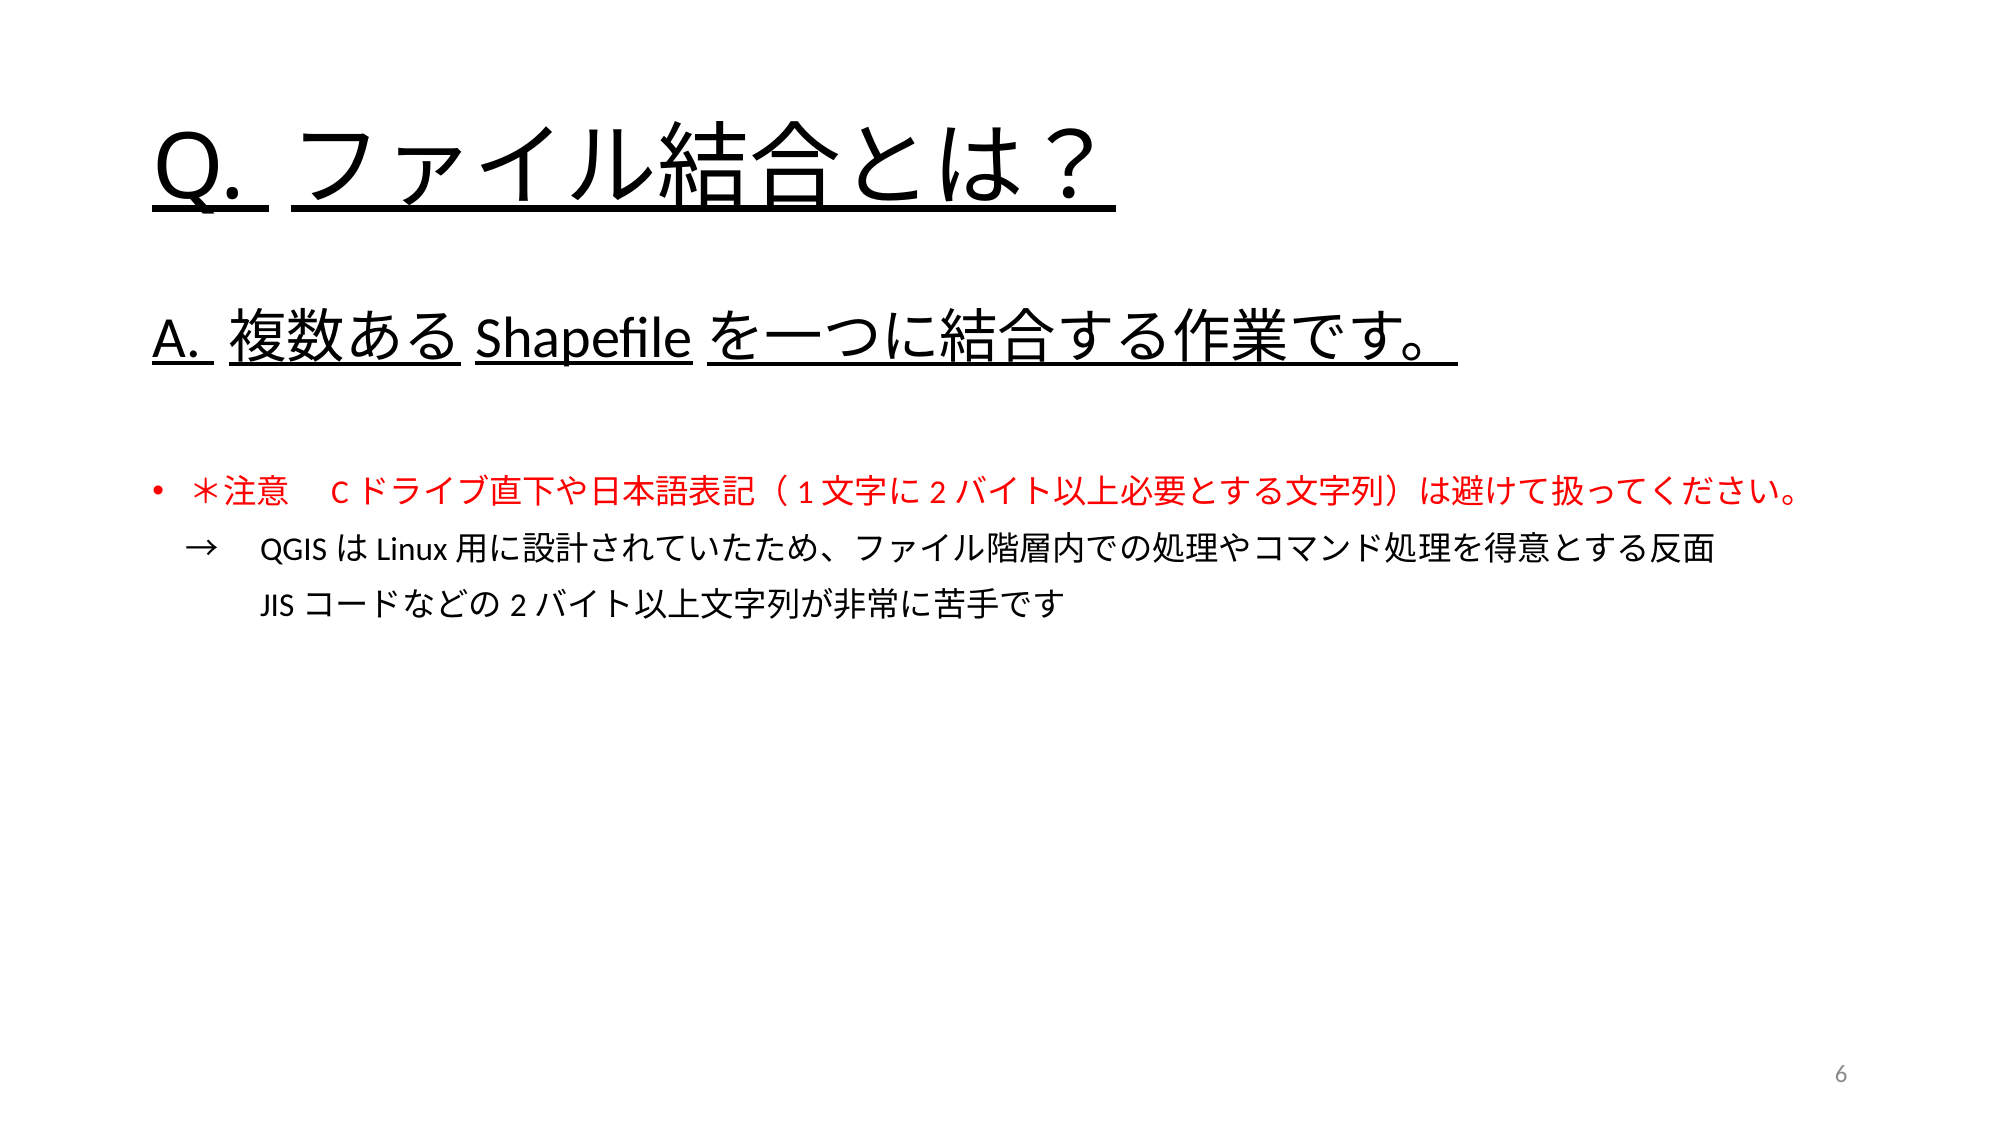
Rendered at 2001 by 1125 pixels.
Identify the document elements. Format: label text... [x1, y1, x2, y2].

title Q. ファイル結合とは？ [137, 59, 1863, 278]
list A. 複数あるShapefileを一つに結合する作業です。 ＊注意 Cドライブ直下や日本語表記（1文字に2バイト以上必要とする文字列）は避けて扱ってください。 → QGISはLinux用に設計されていたため、ファイル階層内での処理やコマンド処理を得意とする反面 JISコードなどの2バイト以上文字列が非常に苦手です [137, 299, 1863, 1014]
slide_number 6 [1412, 1042, 1863, 1103]
